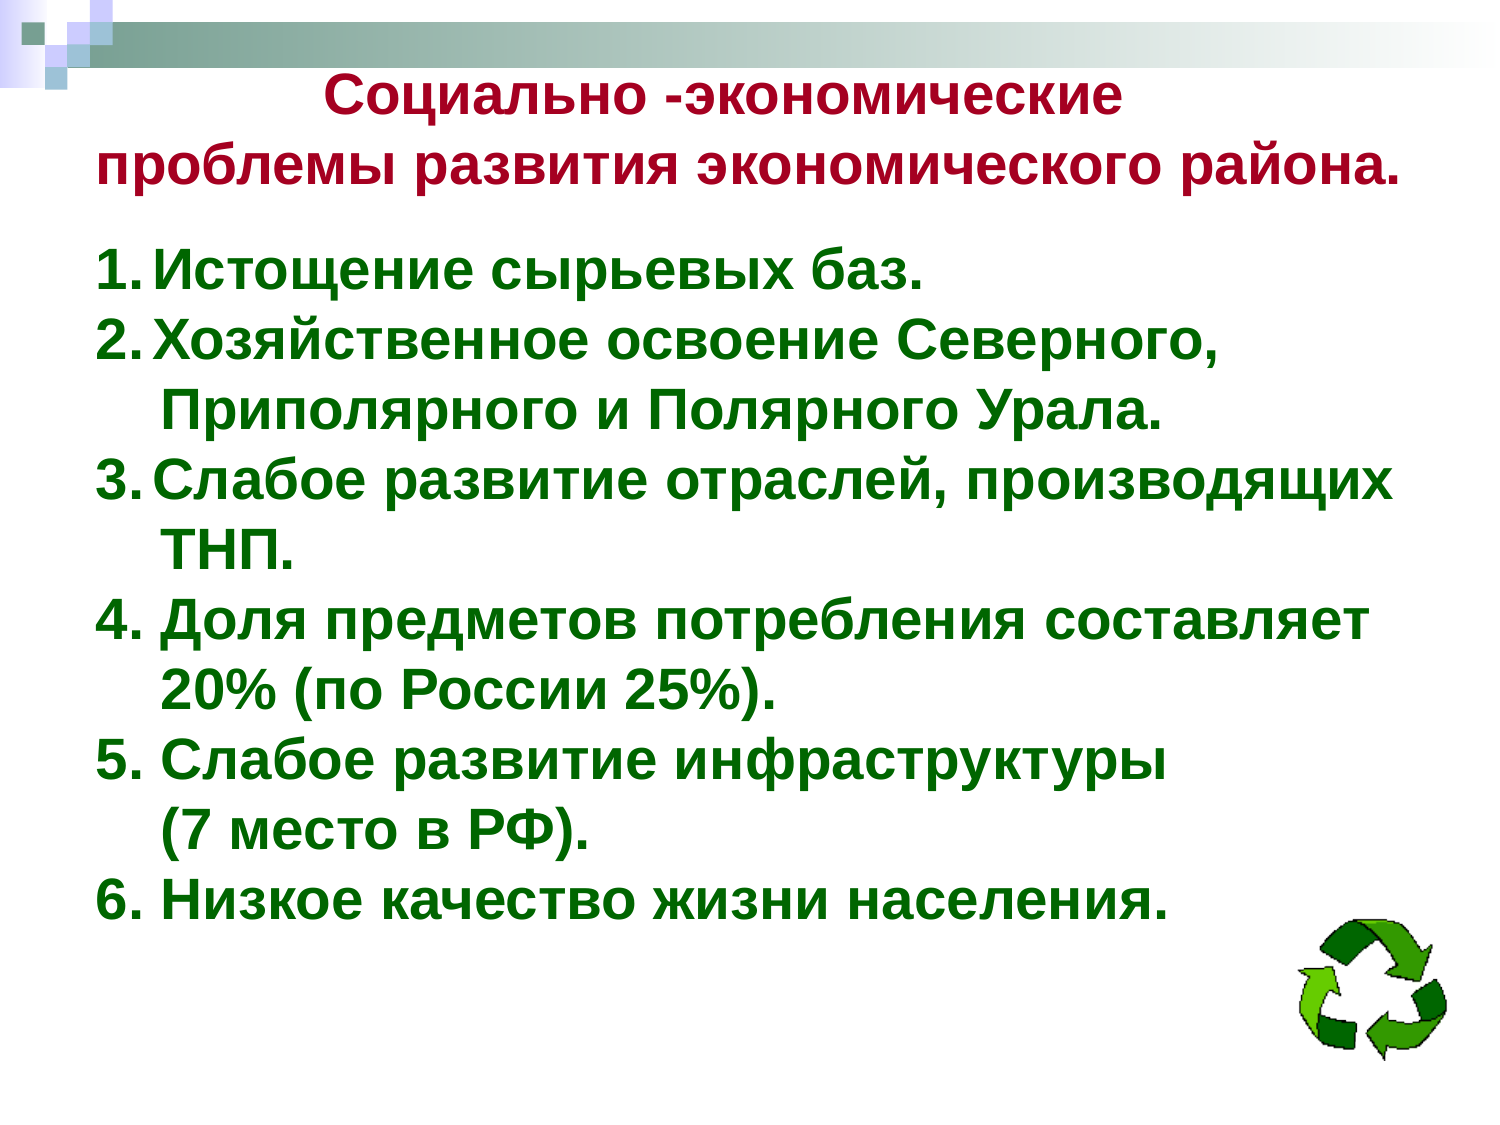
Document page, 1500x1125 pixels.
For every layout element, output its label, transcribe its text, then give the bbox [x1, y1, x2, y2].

picture [1293, 916, 1452, 1061]
text_box Социально -экономические проблемы развития экономического района. Истощение сырьевых баз. Хозяйственное освоение Северного, Приполярного и Полярного Урала. Слабое развитие отраслей, производящих ТНП. 4. Доля предметов потребления составляет 20% (по России 25%). 5. Слабое развитие инфраструктуры (7 место в РФ). 6. Низкое качество жизни населения. [81, 49, 1500, 939]
